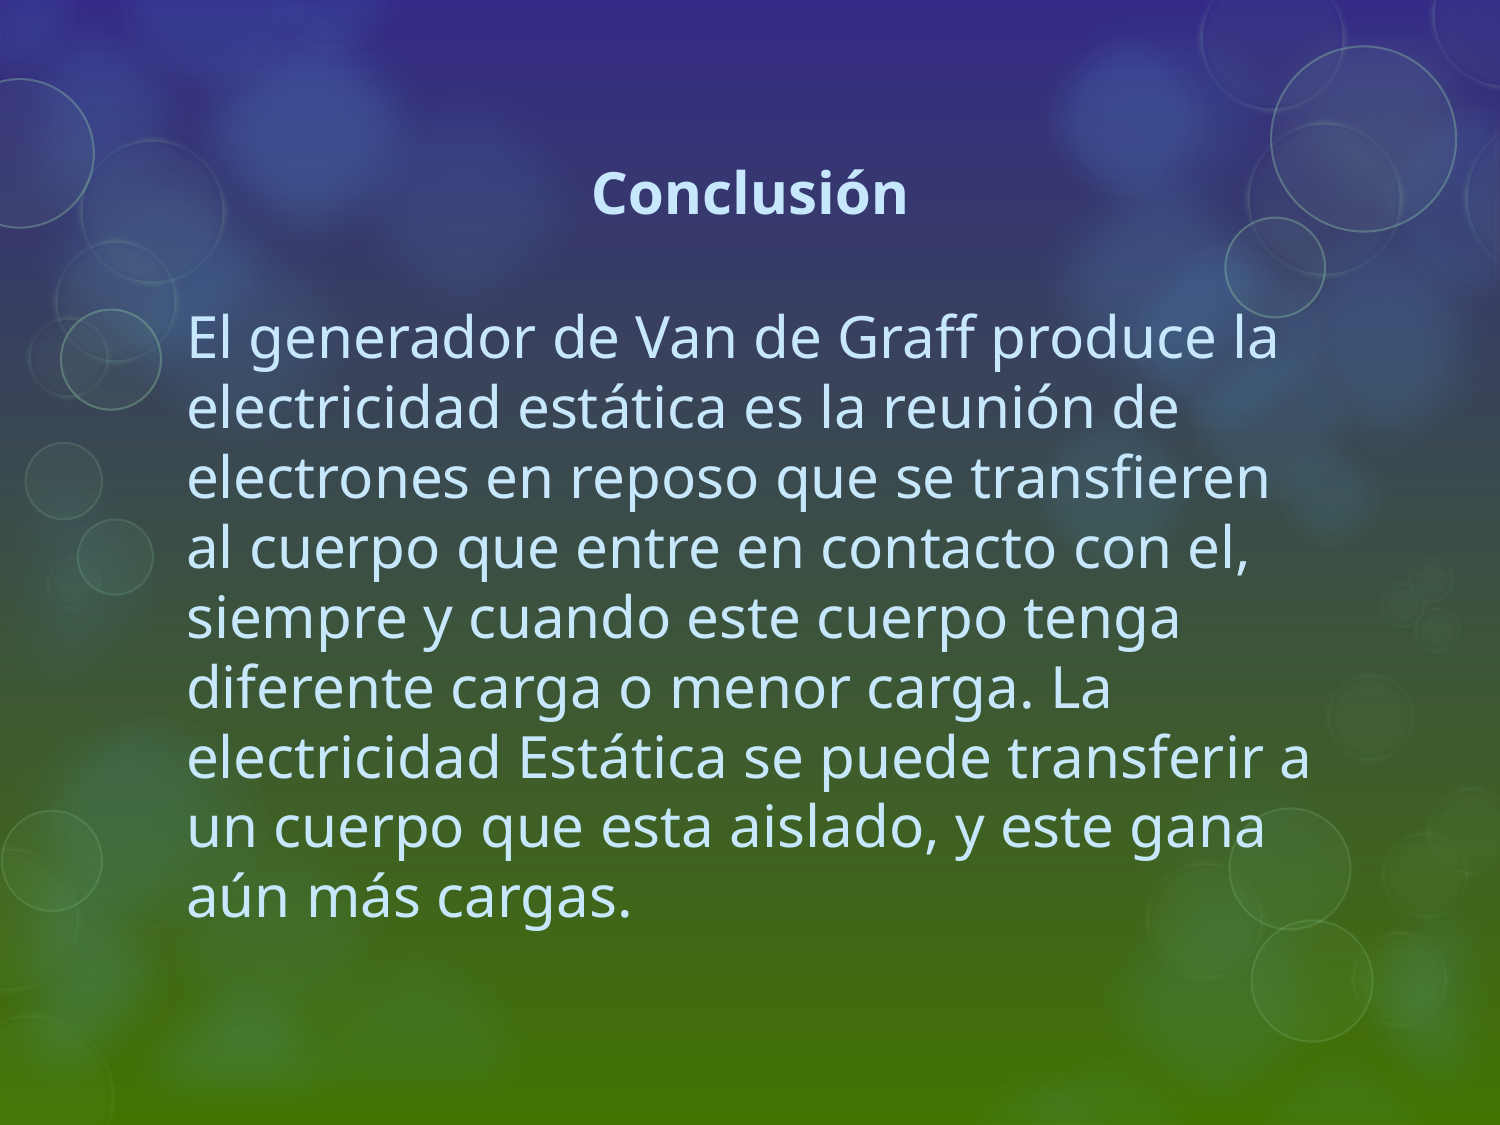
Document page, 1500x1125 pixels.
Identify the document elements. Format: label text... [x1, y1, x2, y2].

subtitle Conclusión El generador de Van de Graff produce la electricidad estática es la reunión de electrones en reposo que se transfieren al cuerpo que entre en contacto con el, siempre y cuando este cuerpo tenga diferente carga o menor carga. La electricidad Estática se puede transferir a un cuerpo que esta aislado, y este gana aún más cargas. [171, 149, 1329, 1012]
